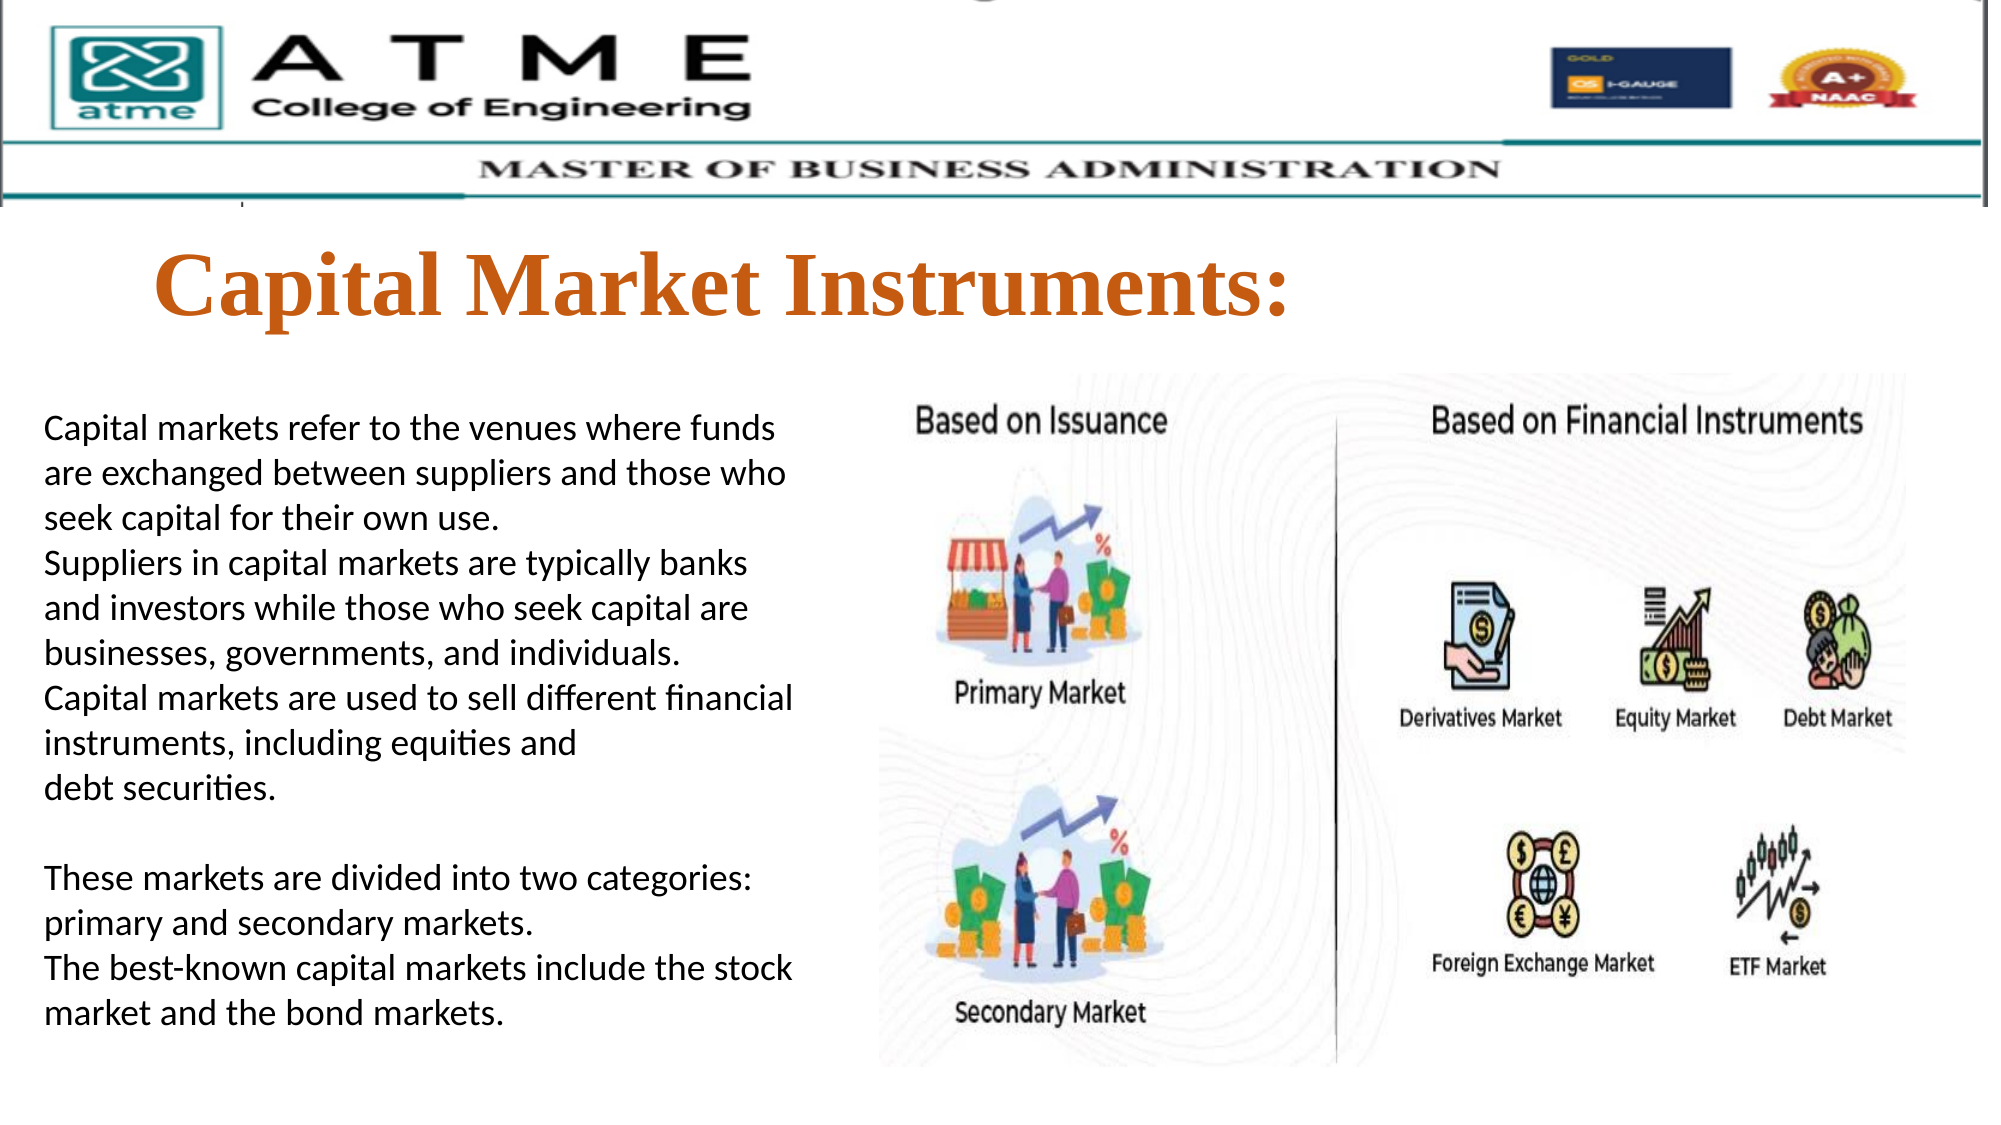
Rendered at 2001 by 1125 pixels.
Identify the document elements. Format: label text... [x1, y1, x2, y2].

title Capital Market Instruments: [137, 222, 1863, 350]
picture [0, 0, 1988, 207]
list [879, 373, 1906, 1067]
text_box Capital markets refer to the venues where funds are exchanged between suppliers and those who seek capital for their own use. Suppliers in capital markets are typically banks and investors while those who seek capital are businesses, governments, and individuals. Capital markets are used to sell different financial instruments, including equities and debt securities. These markets are divided into two categories: primary and secondary markets. The best-known capital markets include the stock market and the bond markets. [28, 395, 820, 1041]
